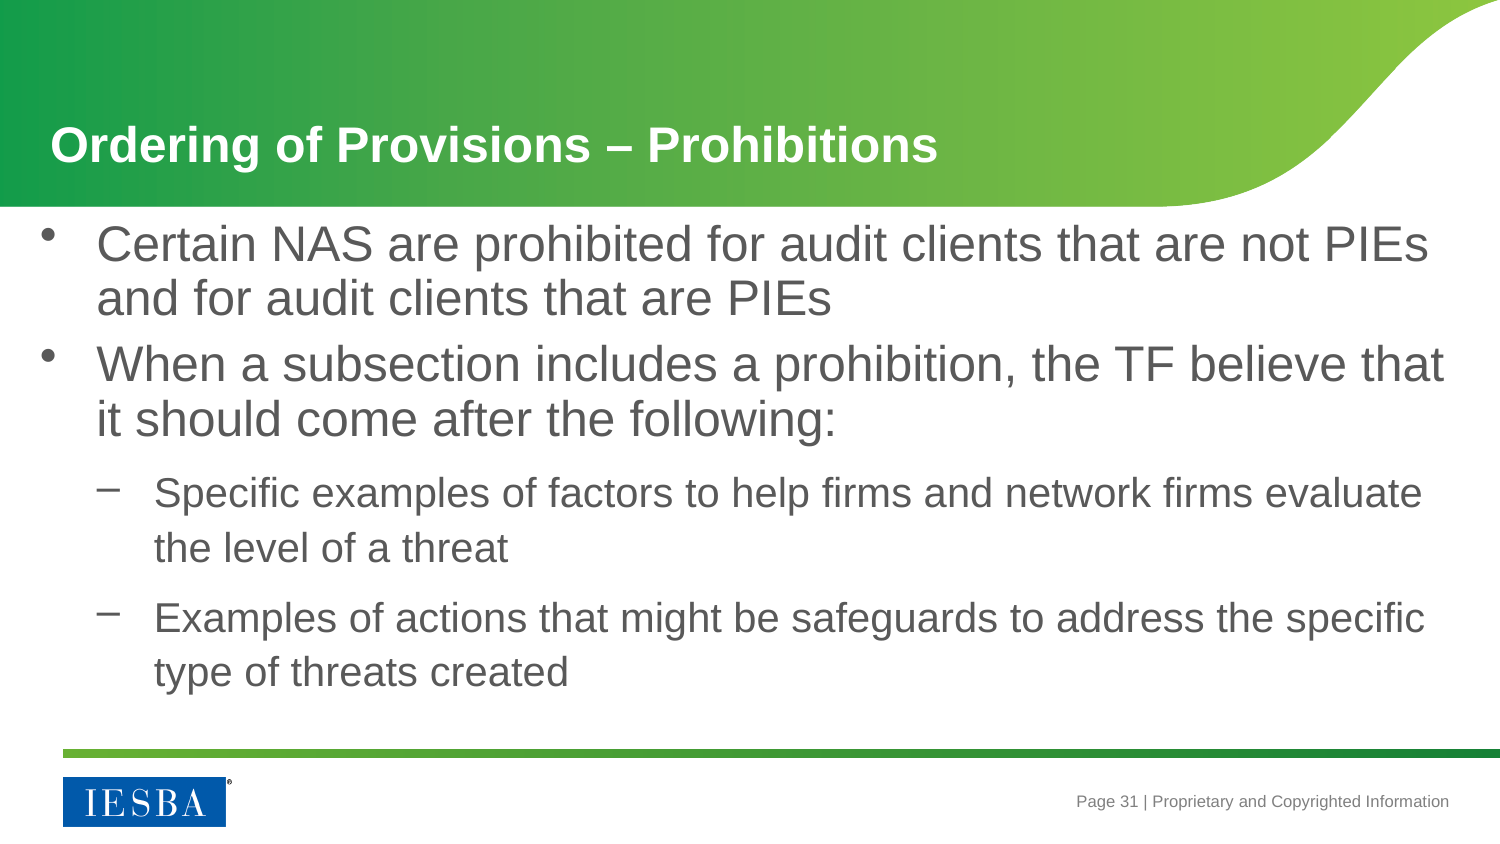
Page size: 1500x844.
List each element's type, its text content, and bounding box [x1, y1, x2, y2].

picture [63, 777, 232, 827]
picture [0, 0, 1500, 207]
title Ordering of Provisions – Prohibitions [50, 109, 1325, 175]
list Certain NAS are prohibited for audit clients that are not PIEs and for audit clients that are PIEs When a subsection includes a prohibition, the TF believe that it should come after the following: Specific examples of factors to help firms and network firms evaluate the level of a threat Examples of actions that might be safeguards to address the specific type of threats created [24, 209, 1488, 736]
